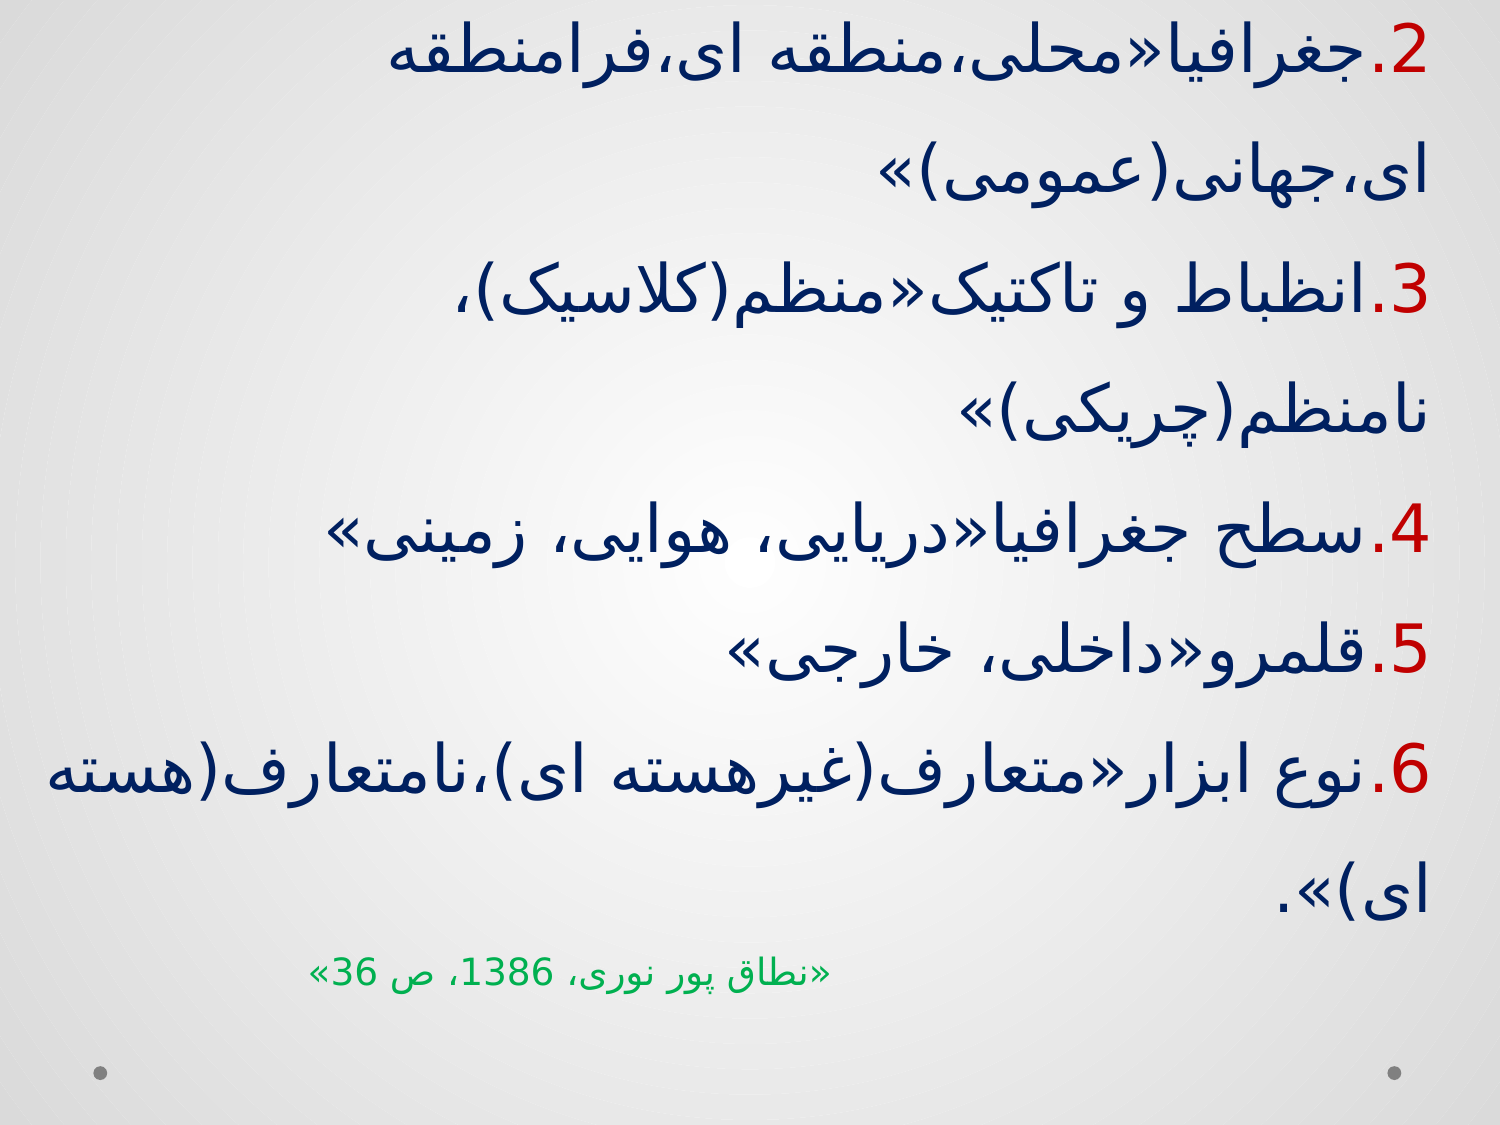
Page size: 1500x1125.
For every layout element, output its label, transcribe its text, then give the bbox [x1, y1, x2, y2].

title انواع جنگ: جنگ بر اساس و معیارهای؛ 1.هدف«عادلانه و غیر عادلانه» 2.جغرافیا«محلی،منطقه ای،فرامنطقه ای،جهانی(عمومی)» 3.انظباط و تاکتیک«منظم(کلاسیک)، نامنظم(چریکی)» 4.سطح جغرافیا«دریایی، هوایی، زمینی» 5.قلمرو«داخلی، خارجی» 6.نوع ابزار«متعارف(غیرهسته ای)،نامتعارف(هسته ای)». «نطاق پور نوری، 1386، ص 36» [2, 186, 1447, 1125]
